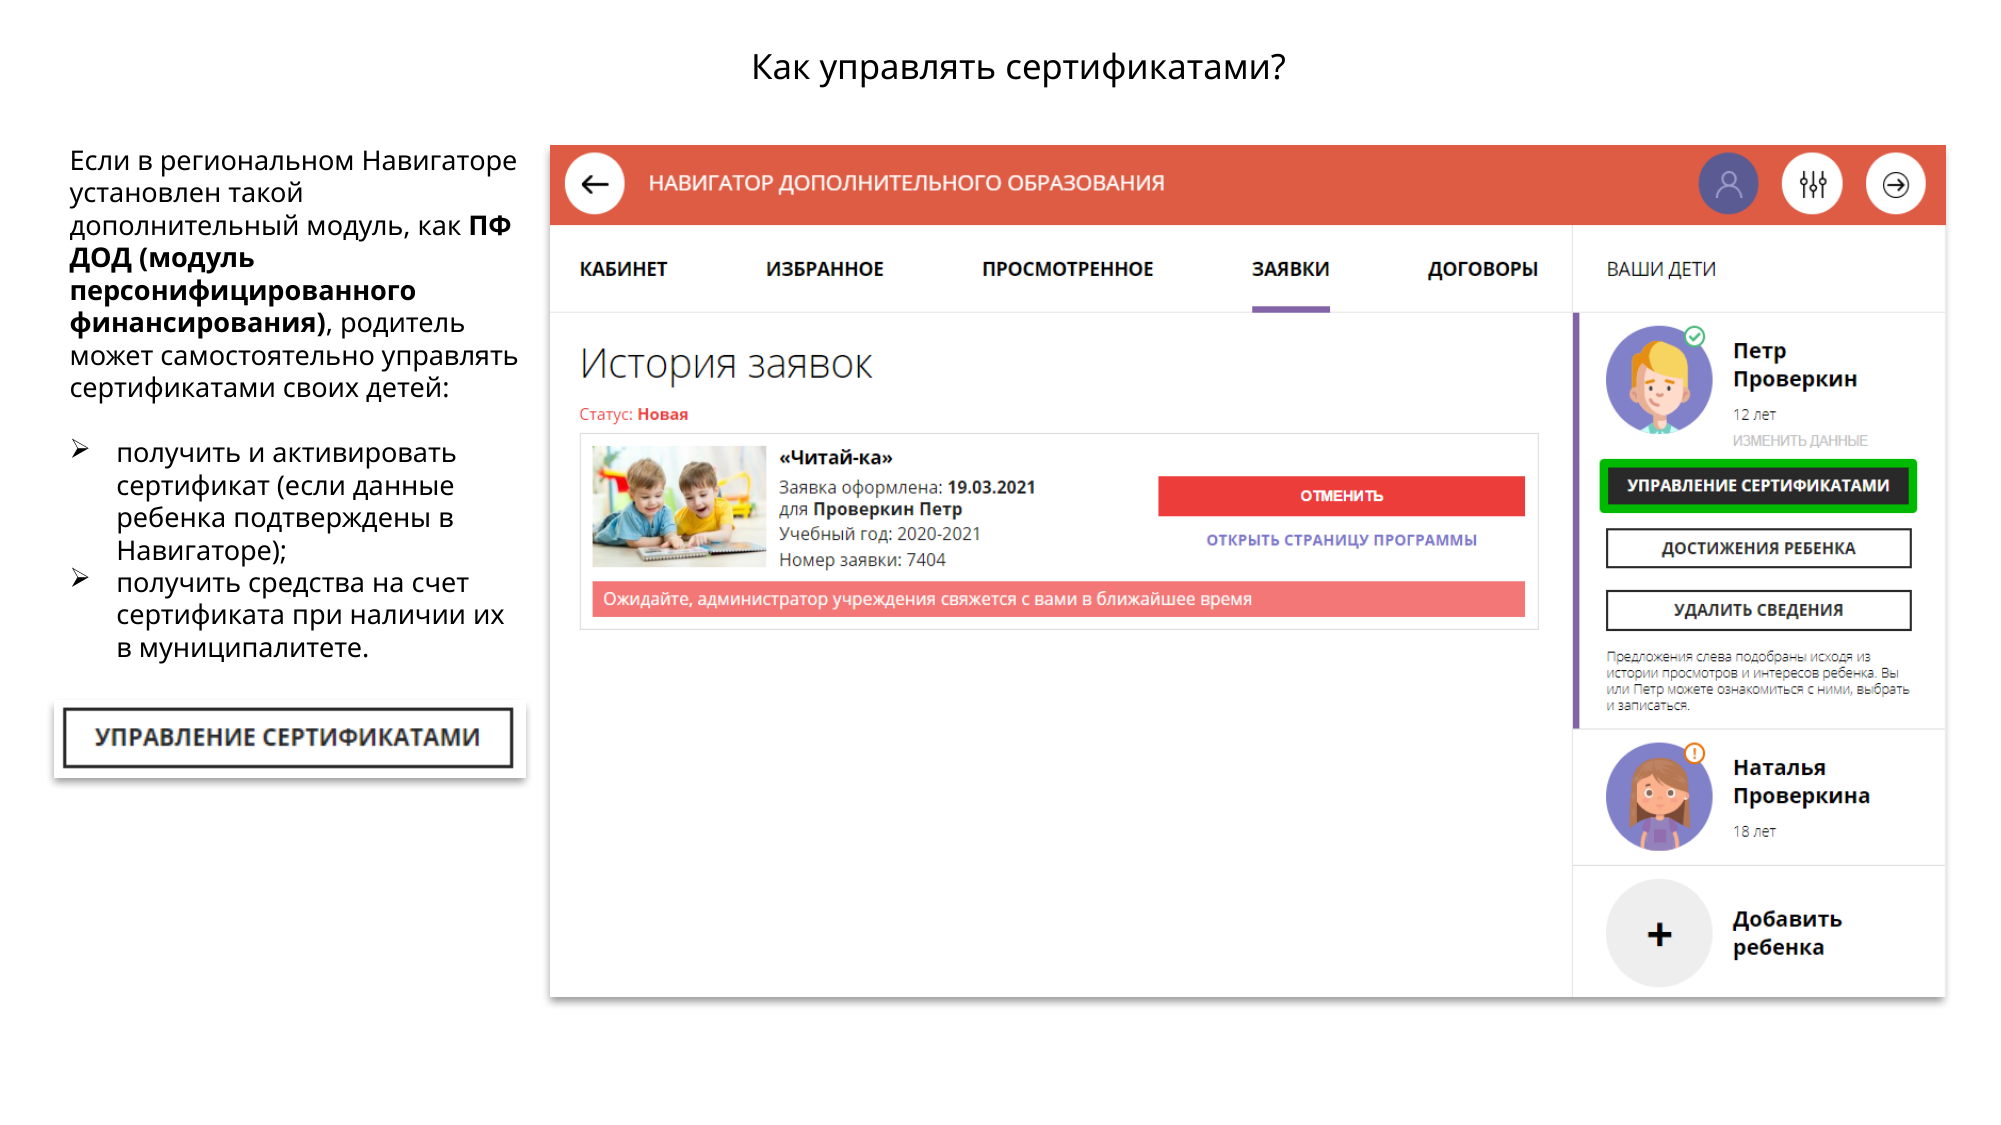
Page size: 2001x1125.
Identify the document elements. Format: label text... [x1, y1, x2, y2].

picture [550, 145, 1946, 1016]
text_box Если в региональном Навигаторе установлен такой дополнительный модуль, как ПФ ДОД (модуль персонифицированного финансирования), родитель может самостоятельно управлять сертификатами своих детей: получить и активировать сертификат (если данные ребенка подтверждены в Навигаторе); получить средства на счет сертификата при наличии их в муниципалитете. Для этого есть клавиша [54, 135, 535, 801]
title Как управлять сертификатами? [75, 41, 1962, 95]
picture [54, 700, 526, 778]
